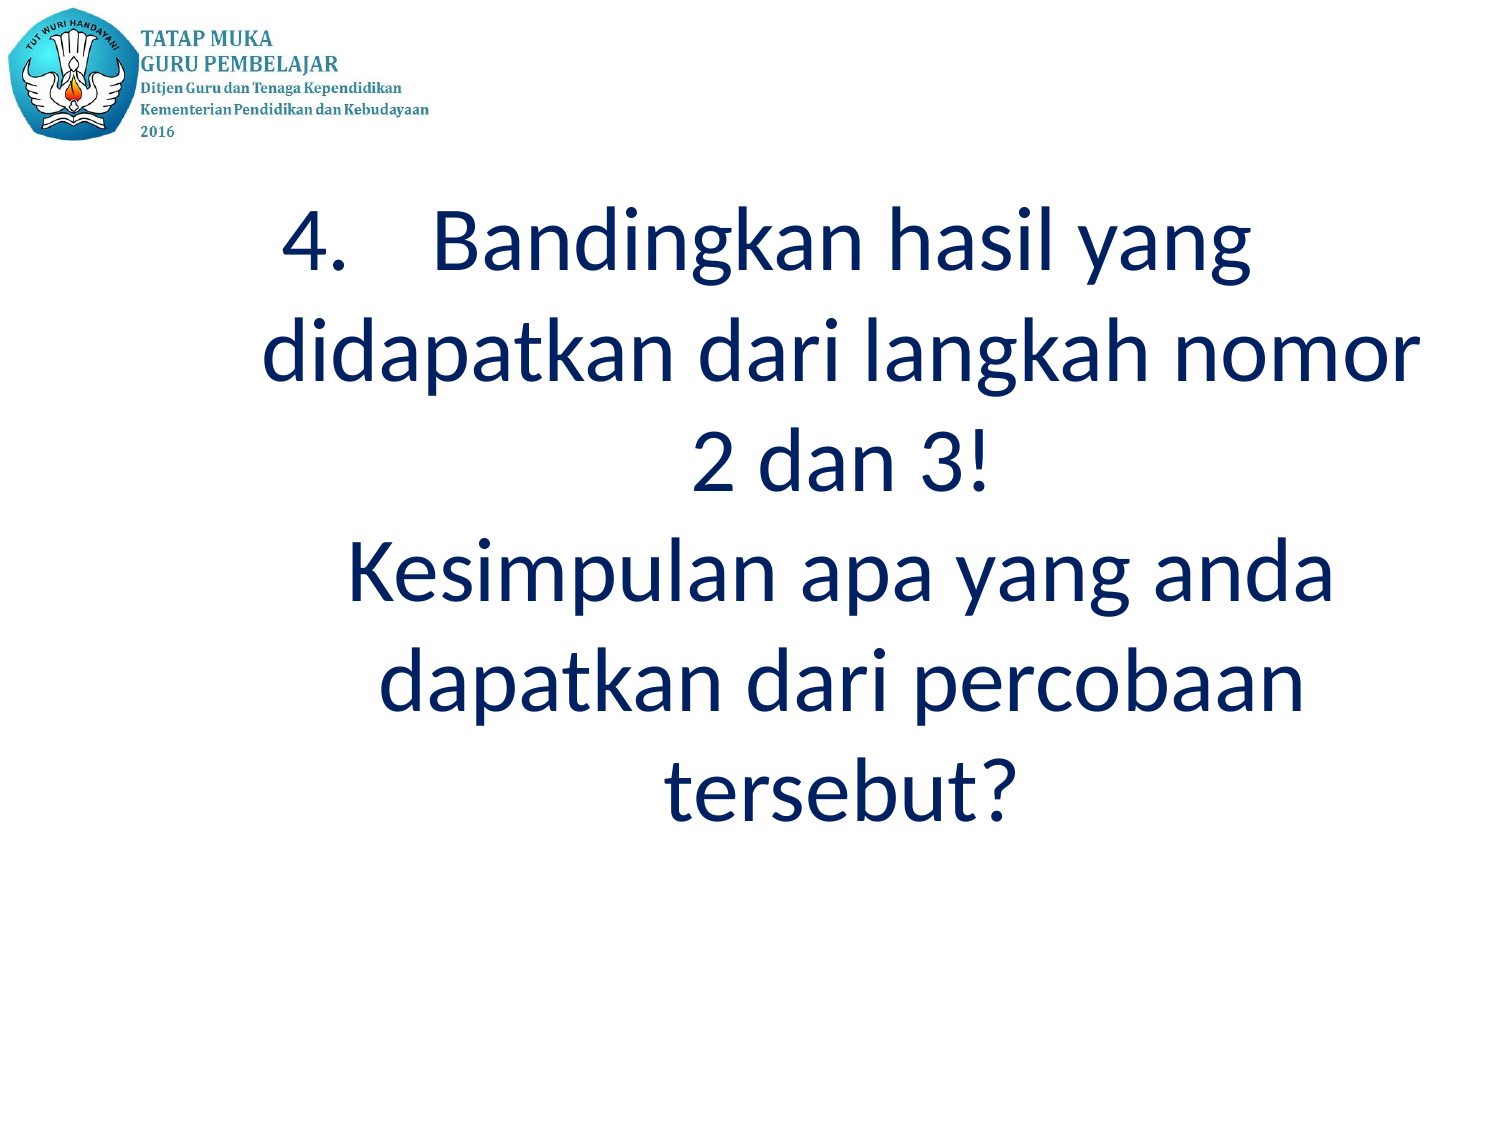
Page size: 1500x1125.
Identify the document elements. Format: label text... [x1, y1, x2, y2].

picture [5, 0, 441, 149]
title Bandingkan hasil yang didapatkan dari langkah nomor 2 dan 3! Kesimpulan apa yang anda dapatkan dari percobaan tersebut? [64, 54, 1471, 965]
